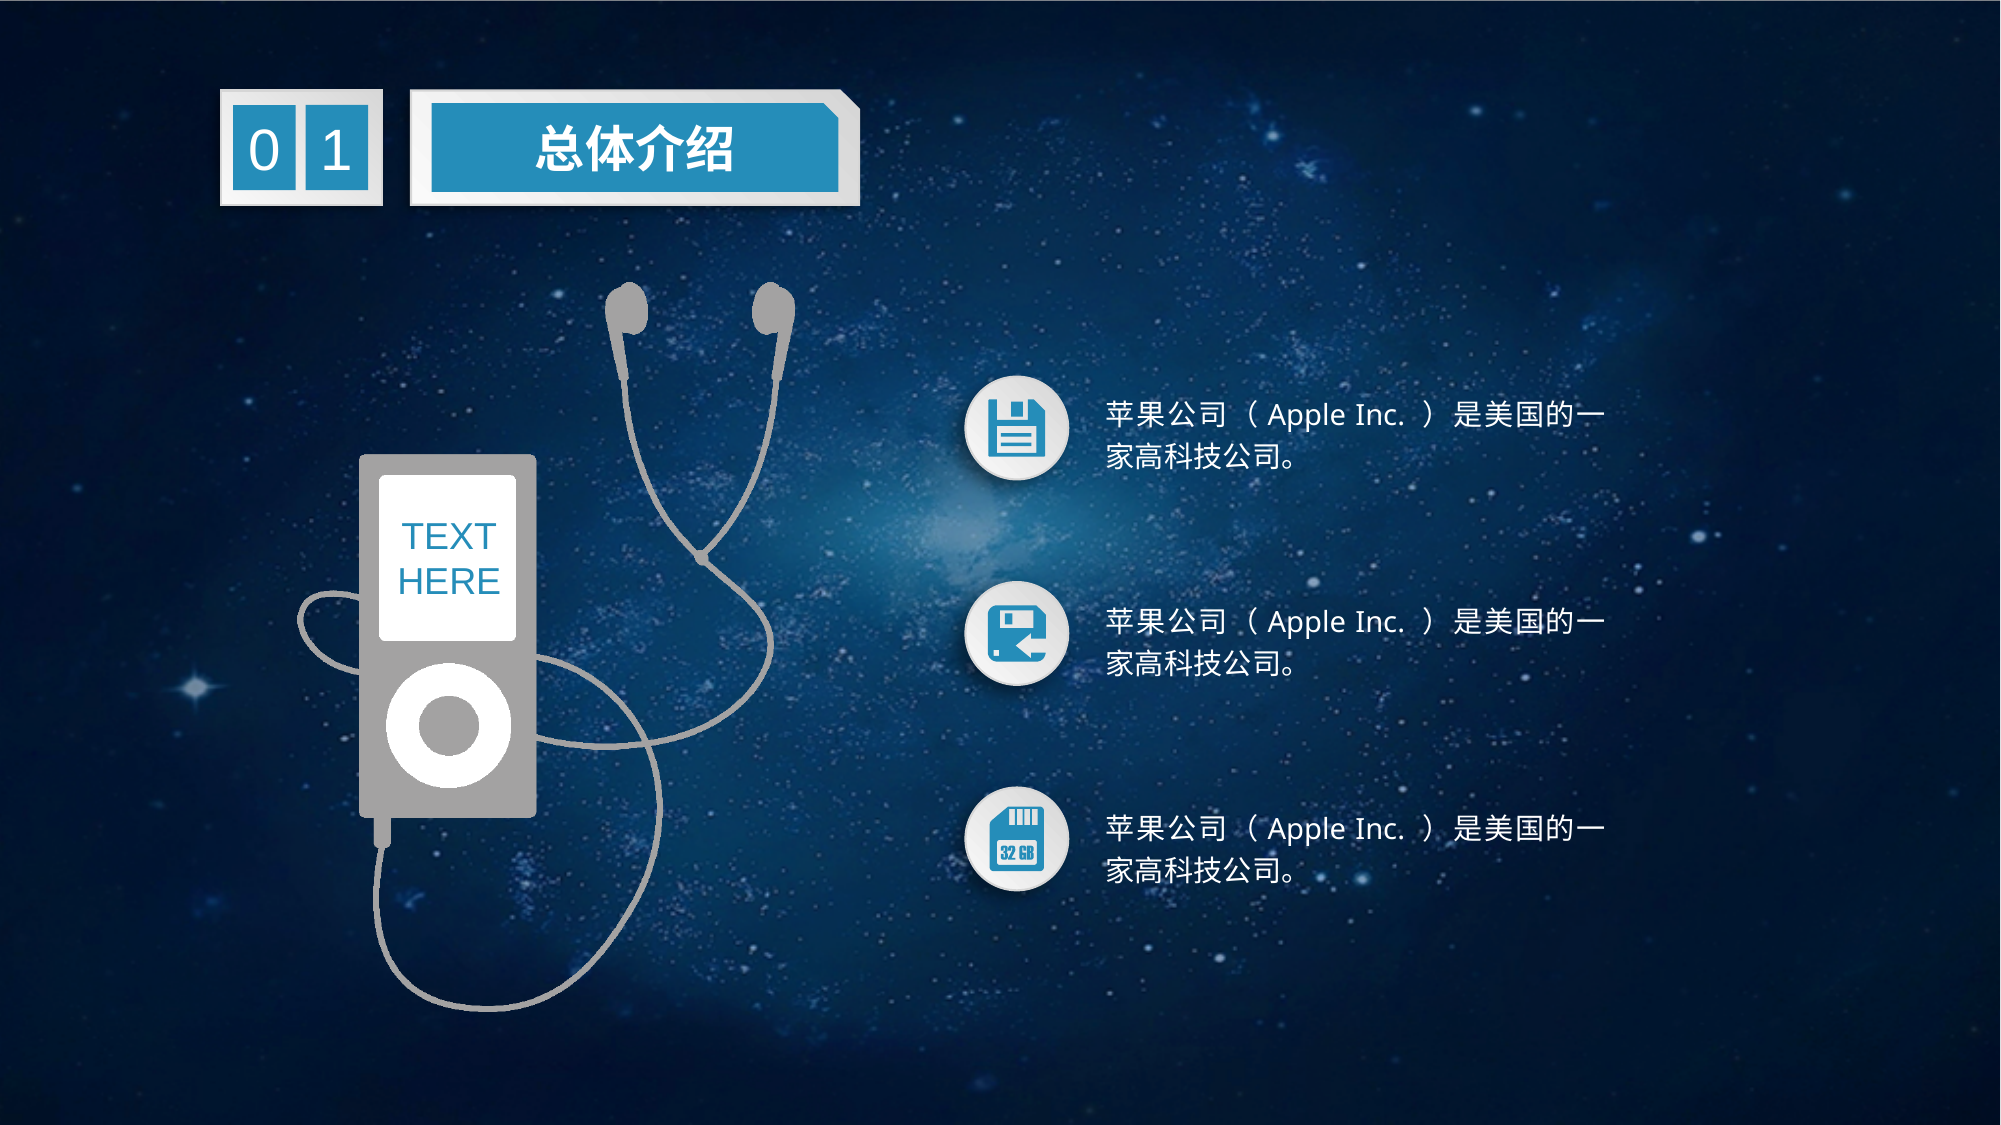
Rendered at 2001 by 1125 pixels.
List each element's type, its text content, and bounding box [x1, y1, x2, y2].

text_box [965, 787, 1069, 891]
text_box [965, 376, 1069, 480]
picture [0, 0, 2001, 1125]
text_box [410, 90, 860, 205]
text_box 苹果公司（Apple Inc. ）是美国的一家高科技公司。 [1091, 589, 1621, 688]
text_box [220, 89, 383, 206]
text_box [232, 104, 297, 191]
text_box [305, 104, 369, 191]
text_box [965, 582, 1069, 685]
text_box 苹果公司（Apple Inc. ）是美国的一家高科技公司。 [1091, 796, 1621, 895]
text_box 苹果公司（Apple Inc. ）是美国的一家高科技公司。 [1091, 382, 1621, 481]
